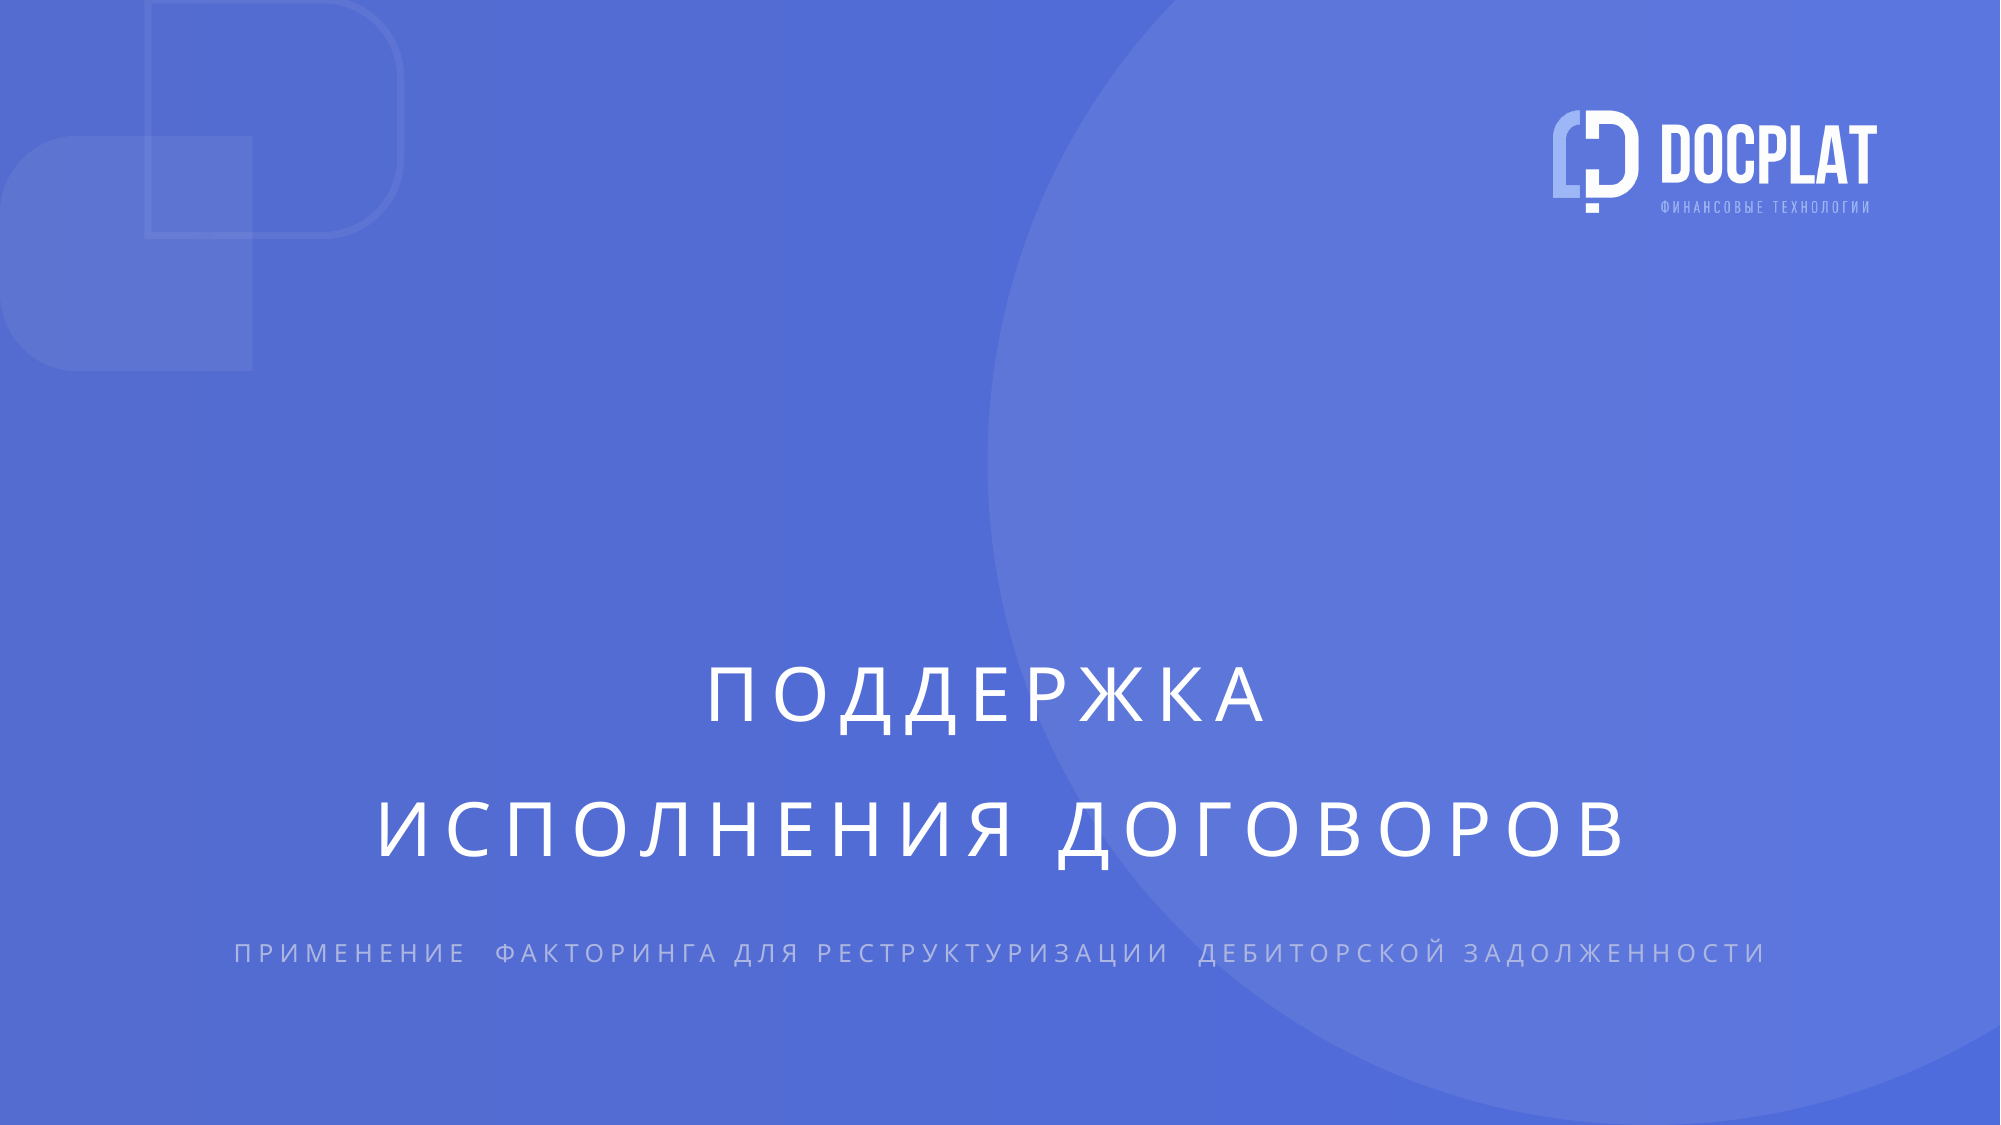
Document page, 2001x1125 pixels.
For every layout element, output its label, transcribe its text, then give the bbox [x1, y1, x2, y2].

text_box ПРИМЕНЕНИЕ ФАКТОРИНГА ДЛЯ РЕСТРУКТУРИЗАЦИИ ДЕБИТОРСКОЙ ЗАДОЛЖЕННОСТИ [0, 900, 2000, 976]
text_box ПОДДЕРЖКА ИСПОЛНЕНИЯ ДОГОВОРОВ [0, 639, 2000, 833]
text_box [1505, 66, 1921, 265]
